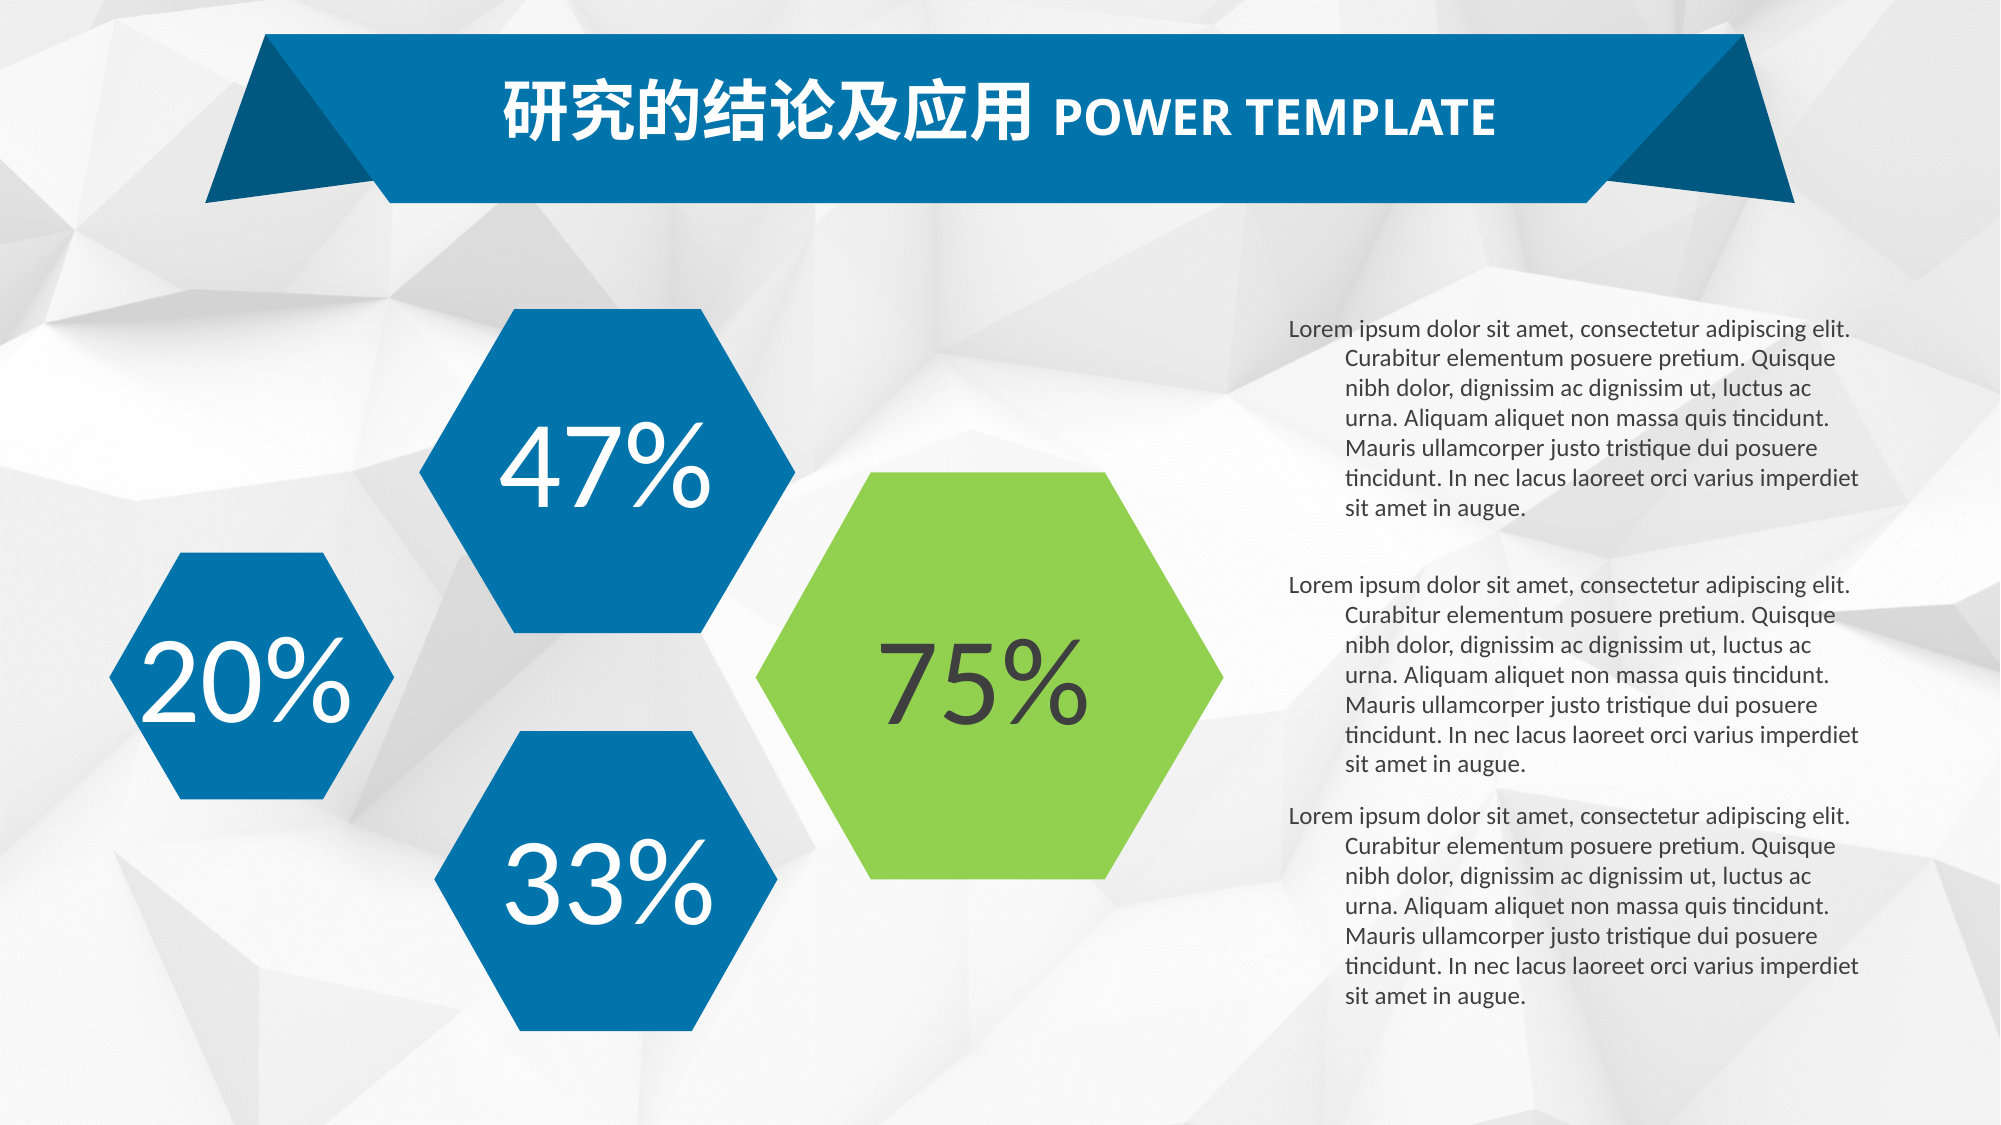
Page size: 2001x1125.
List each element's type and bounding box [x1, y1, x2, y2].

text_box [205, 34, 1795, 204]
picture [0, 0, 2001, 1125]
